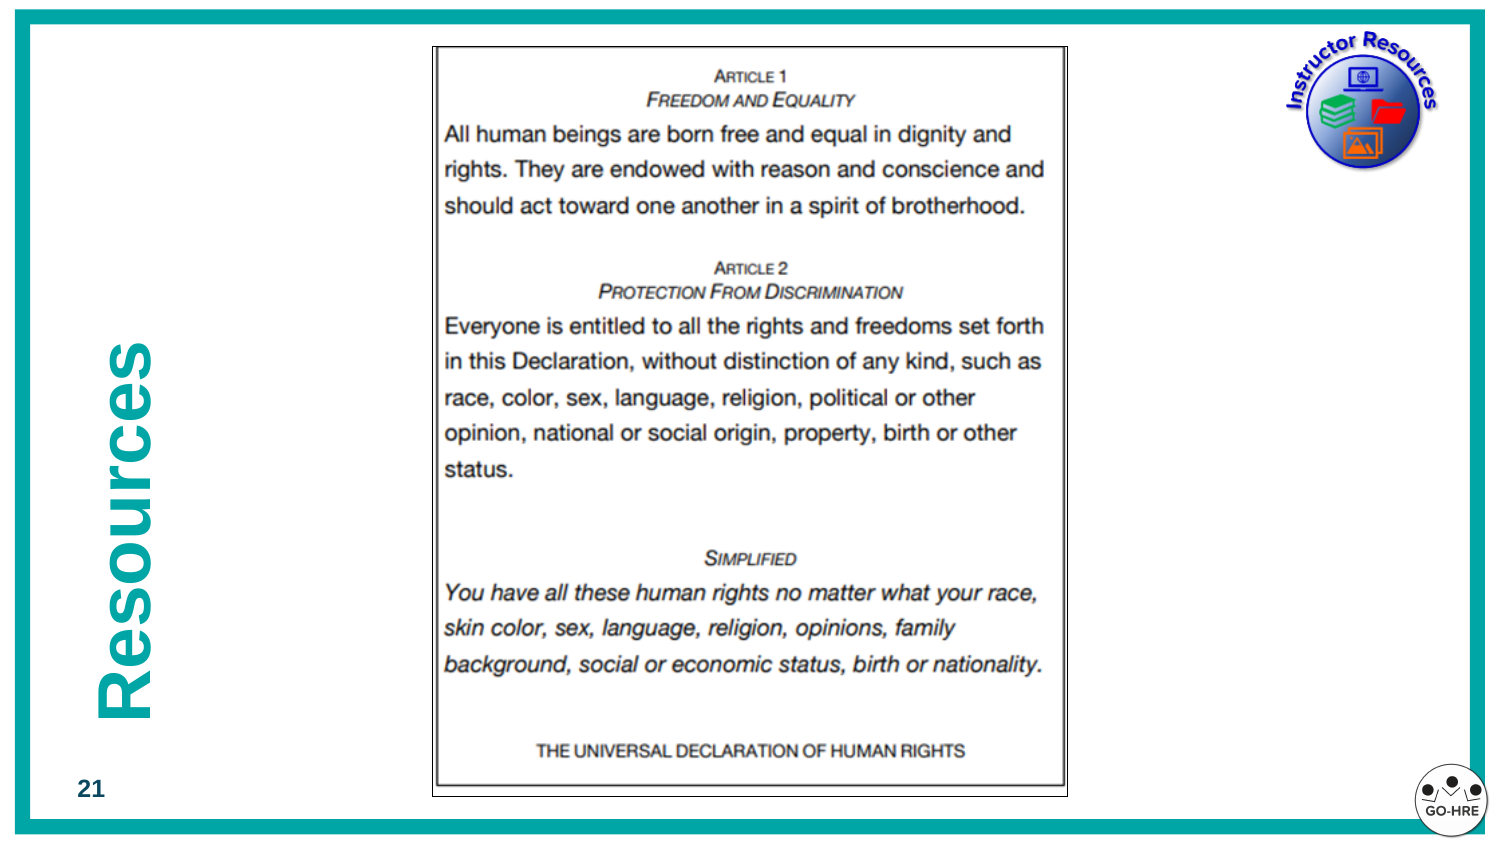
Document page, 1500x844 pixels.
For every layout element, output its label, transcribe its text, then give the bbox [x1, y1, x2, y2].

title Resources [30, 189, 181, 739]
picture [1285, 30, 1441, 181]
picture [432, 46, 1068, 798]
slide_number 21 [30, 755, 121, 820]
picture [1414, 763, 1490, 839]
